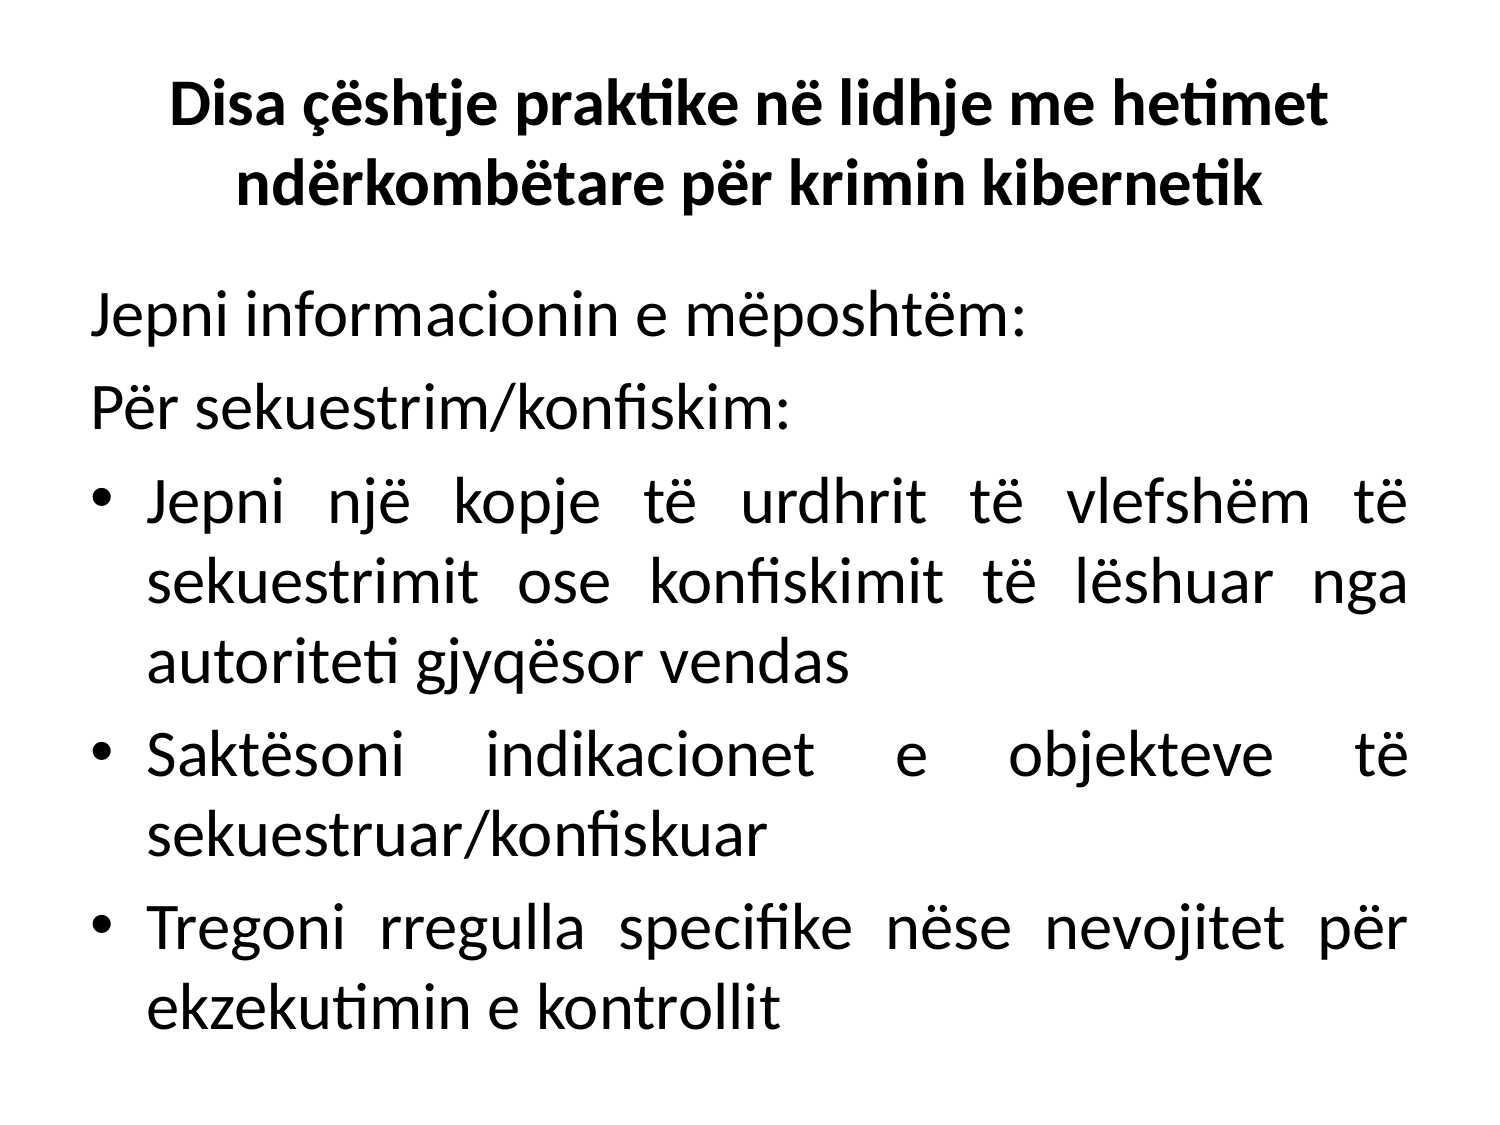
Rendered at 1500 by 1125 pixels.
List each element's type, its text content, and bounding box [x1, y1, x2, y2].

title Disa çështje praktike në lidhje me hetimet ndërkombëtare për krimin kibernetik [74, 44, 1426, 233]
list Jepni informacionin e mëposhtëm: Për sekuestrim/konfiskim: Jepni një kopje të urdhrit të vlefshëm të sekuestrimit ose konfiskimit të lëshuar nga autoriteti gjyqësor vendas Saktësoni indikacionet e objekteve të sekuestruar/konfiskuar Tregoni rregulla specifike nëse nevojitet për ekzekutimin e kontrollit [74, 262, 1426, 1069]
